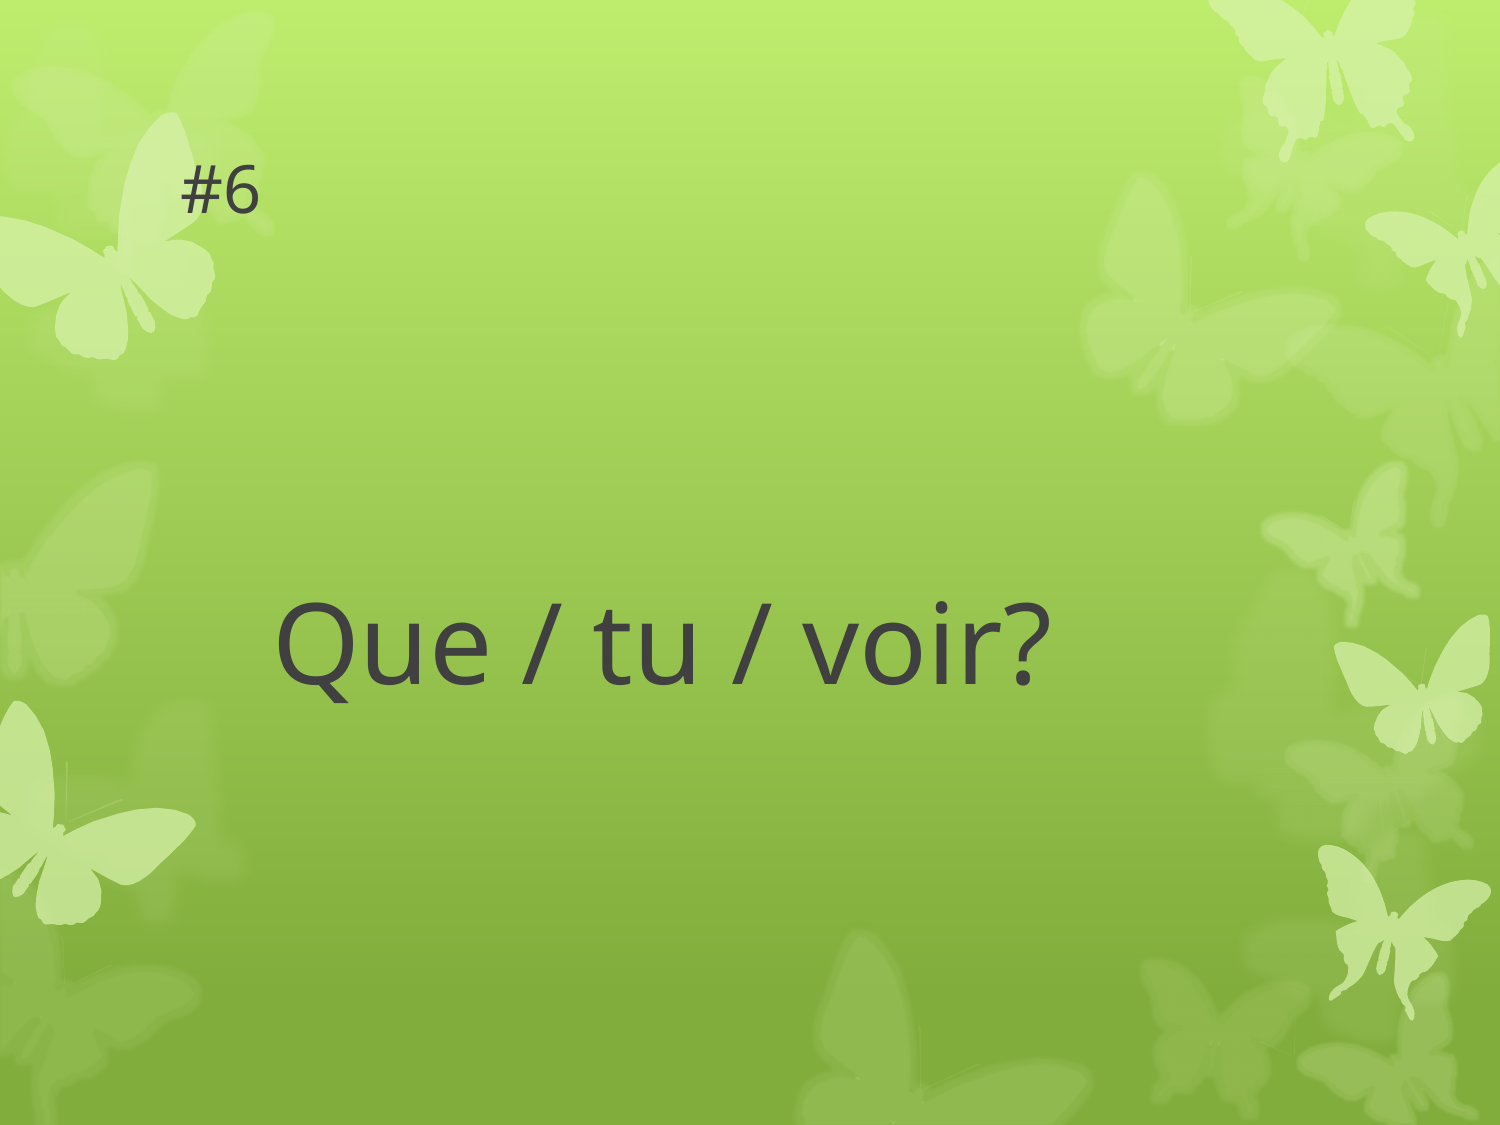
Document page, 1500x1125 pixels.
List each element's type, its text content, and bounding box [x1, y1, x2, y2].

list Que / tu / voir? [0, 242, 1325, 1038]
title #6 [165, 110, 1335, 263]
